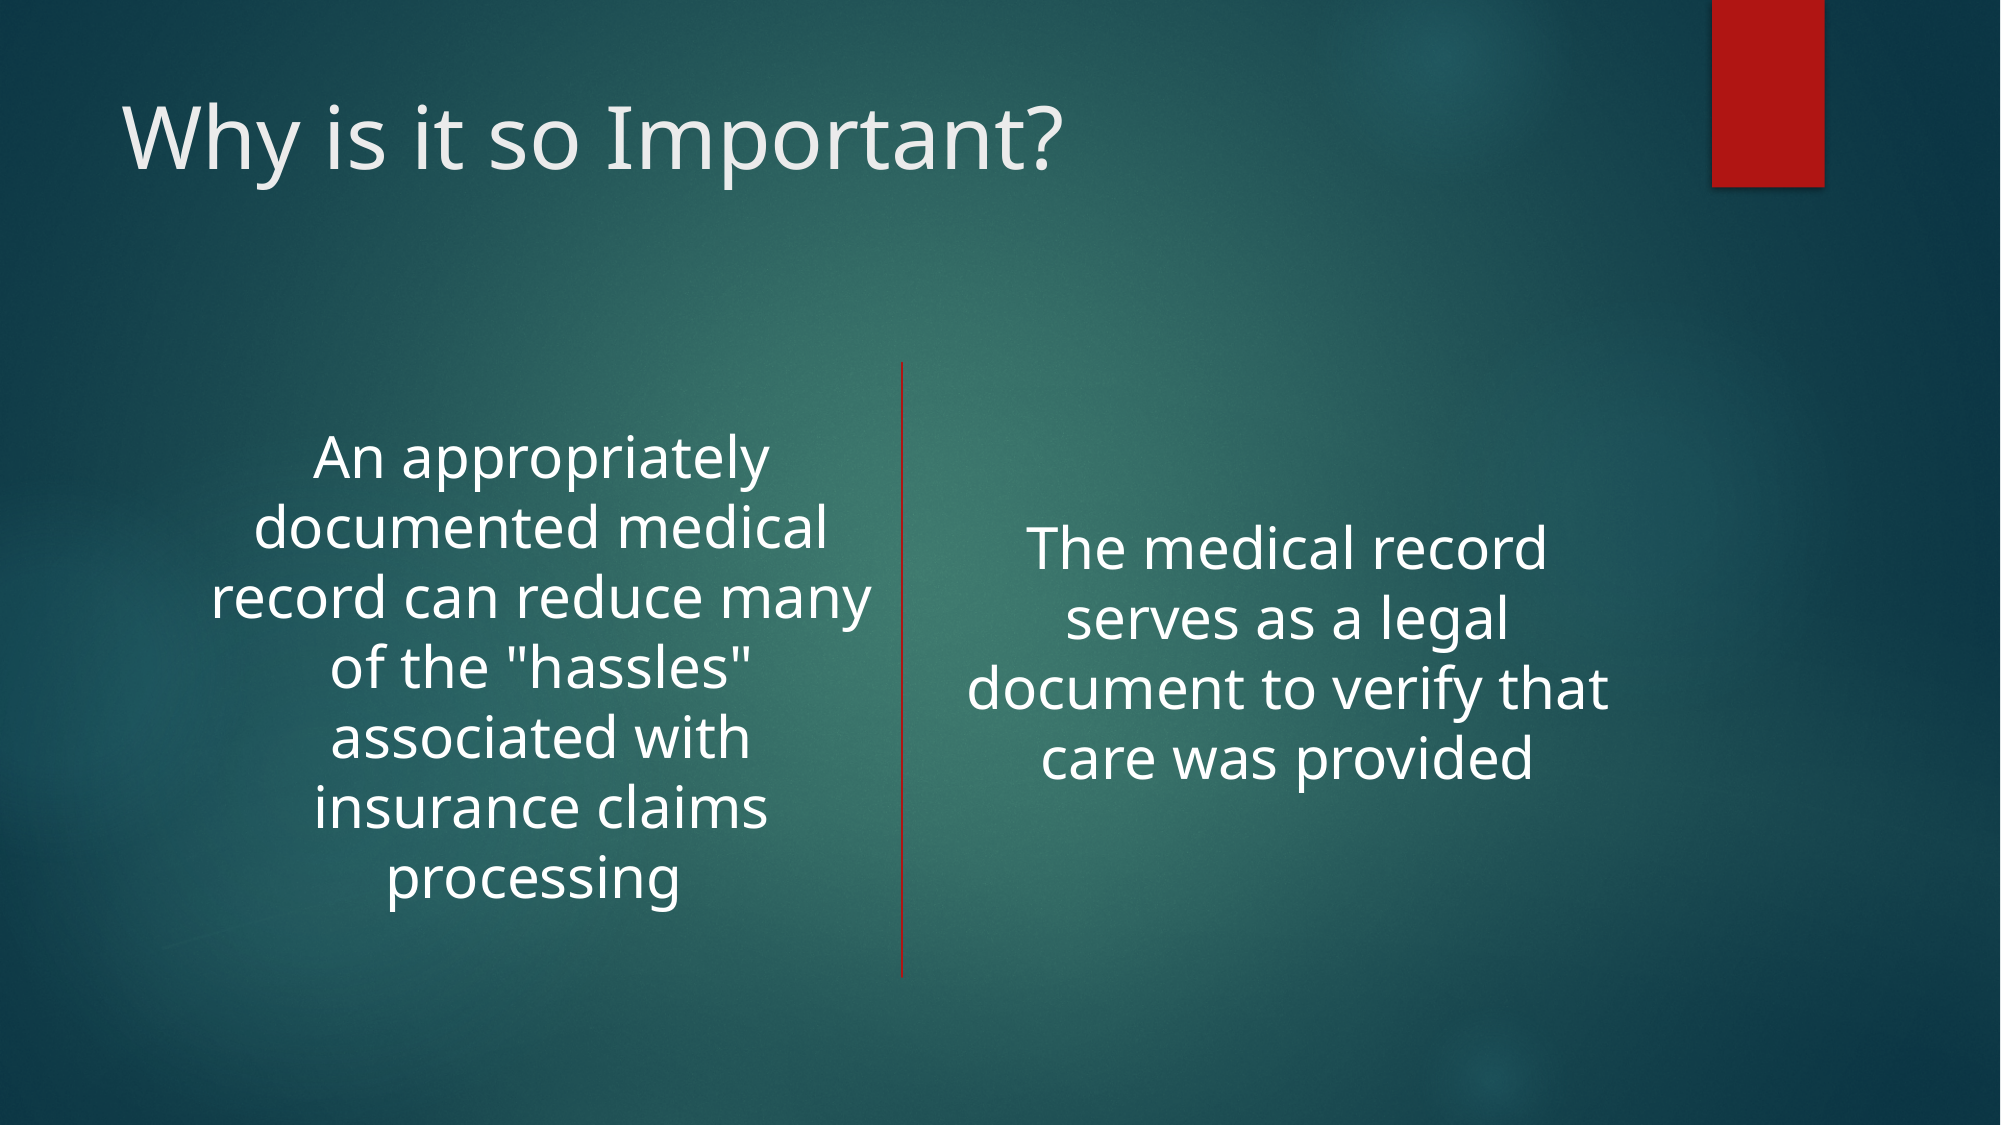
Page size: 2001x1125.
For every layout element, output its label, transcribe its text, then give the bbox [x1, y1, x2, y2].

picture [0, 0, 2001, 1125]
list An appropriately documented medical record can reduce many of the "hassles" associated with insurance claims processing [181, 412, 903, 1027]
title Why is it so Important? [106, 74, 1649, 304]
list The medical record serves as a legal document to verify that care was provided [927, 412, 1649, 1027]
